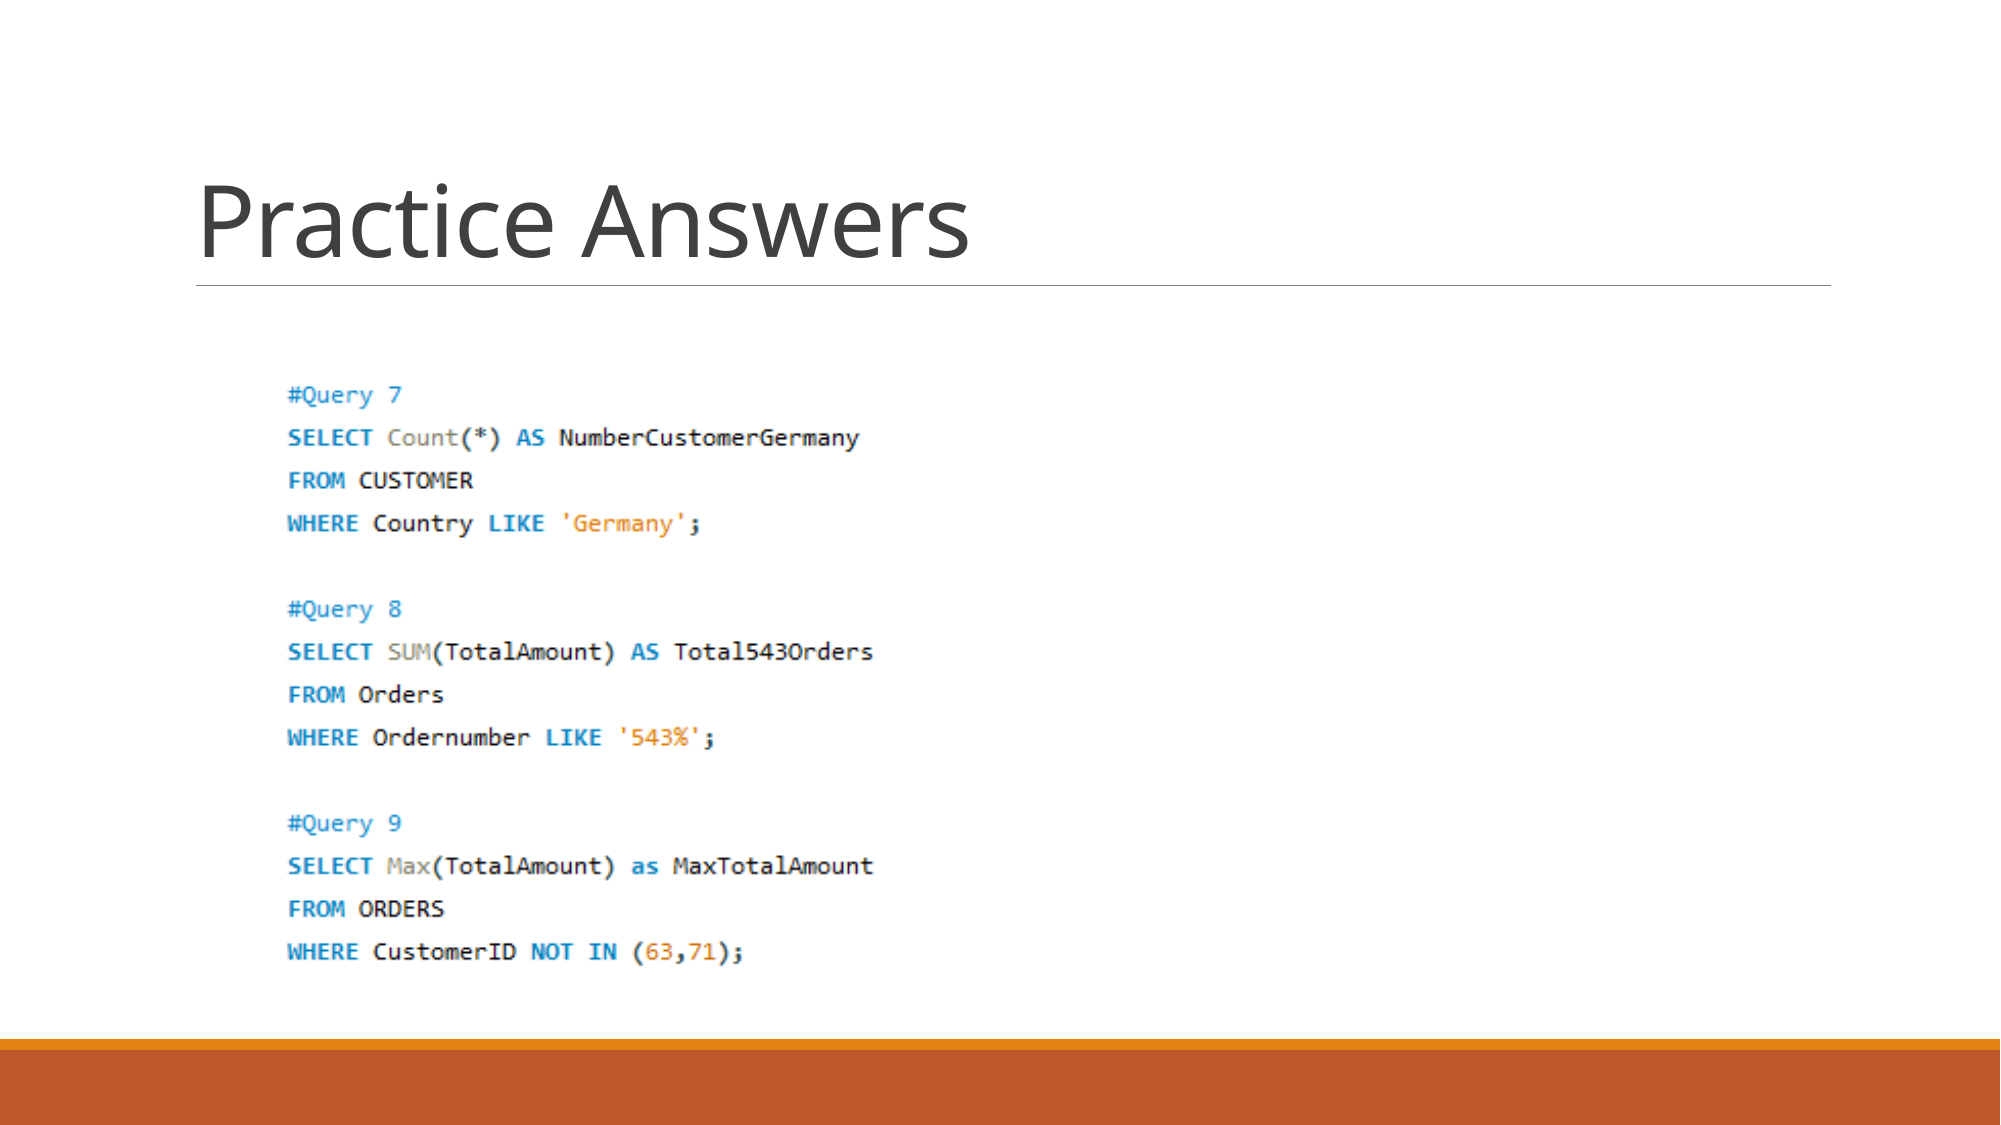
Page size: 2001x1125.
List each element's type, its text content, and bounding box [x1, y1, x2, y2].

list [245, 335, 942, 1002]
title Practice Answers [180, 47, 1830, 285]
